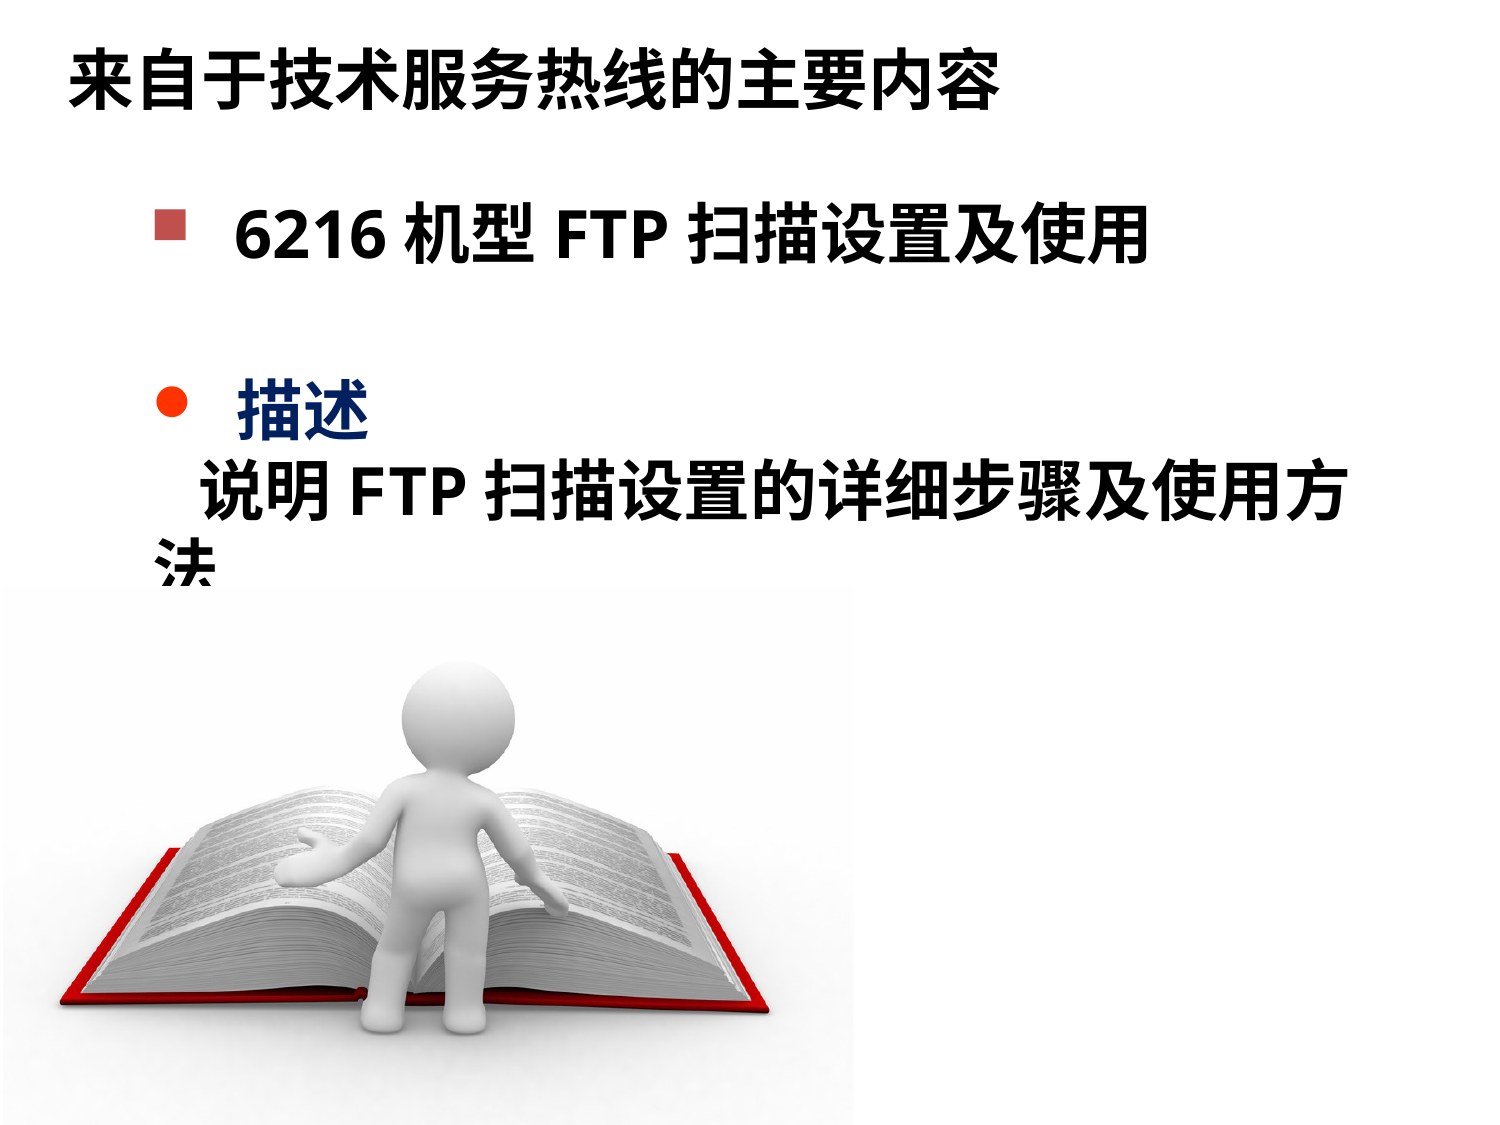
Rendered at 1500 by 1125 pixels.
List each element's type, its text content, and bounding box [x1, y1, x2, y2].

text_box 描述 说明FTP扫描设置的详细步骤及使用方法 [137, 361, 1413, 616]
text_box 来自于技术服务热线的主要内容 [53, 30, 1152, 126]
text_box 6216机型FTP扫描设置及使用 [135, 184, 1306, 279]
text_box [3, 586, 854, 1125]
